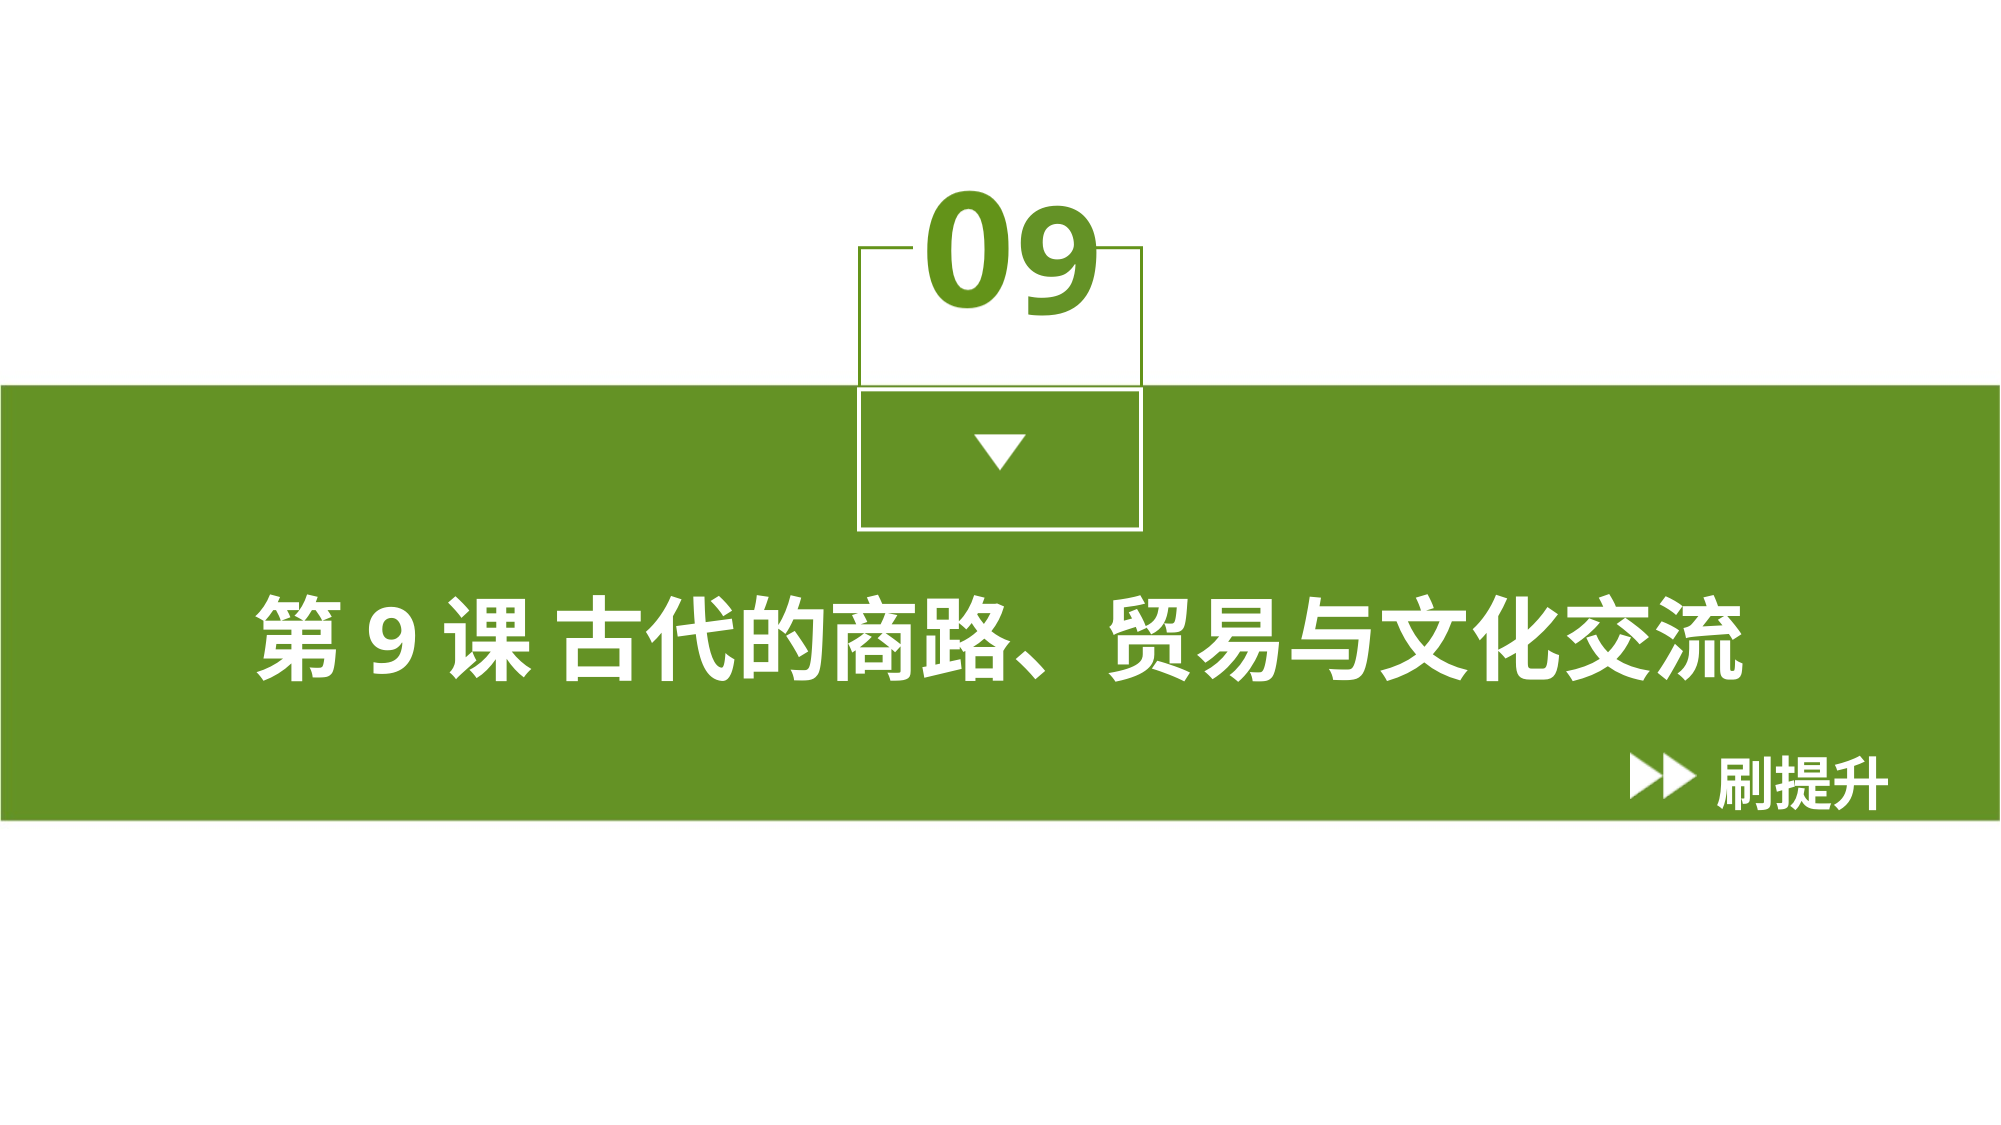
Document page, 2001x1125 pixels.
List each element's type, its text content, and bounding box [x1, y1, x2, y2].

picture [0, 699, 2000, 1125]
text_box 刷提升 [1715, 718, 1997, 812]
picture [0, 0, 2000, 572]
text_box 9 [979, 156, 1139, 353]
text_box 第9课 古代的商路、贸易与文化交流 [0, 572, 2000, 699]
